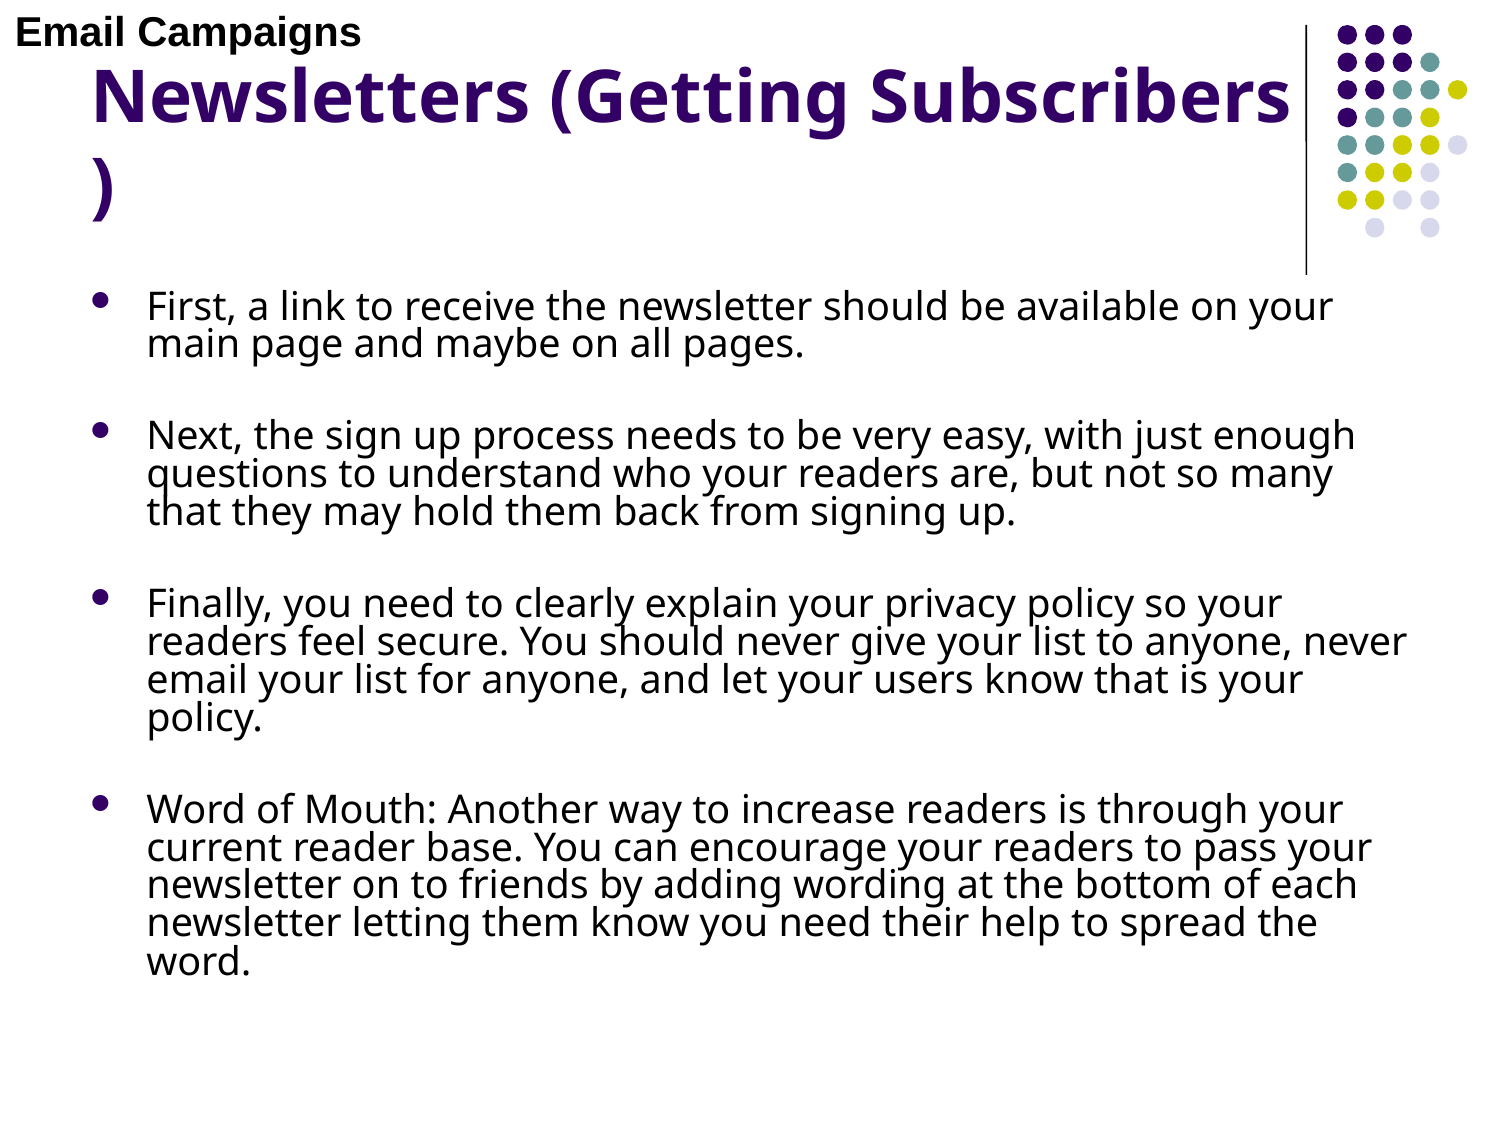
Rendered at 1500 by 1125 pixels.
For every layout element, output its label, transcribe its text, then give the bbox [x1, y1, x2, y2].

text_box Email Campaigns [0, 0, 389, 63]
list First, a link to receive the newsletter should be available on your main page and maybe on all pages. Next, the sign up process needs to be very easy, with just enough questions to understand who your readers are, but not so many that they may hold them back from signing up. Finally, you need to clearly explain your privacy policy so your readers feel secure. You should never give your list to anyone, never email your list for anyone, and let your users know that is your policy. Word of Mouth: Another way to increase readers is through your current reader base. You can encourage your readers to pass your newsletter on to friends by adding wording at the bottom of each newsletter letting them know you need their help to spread the word. [75, 282, 1425, 1006]
title Newsletters (Getting Subscribers ) [75, 20, 1313, 233]
